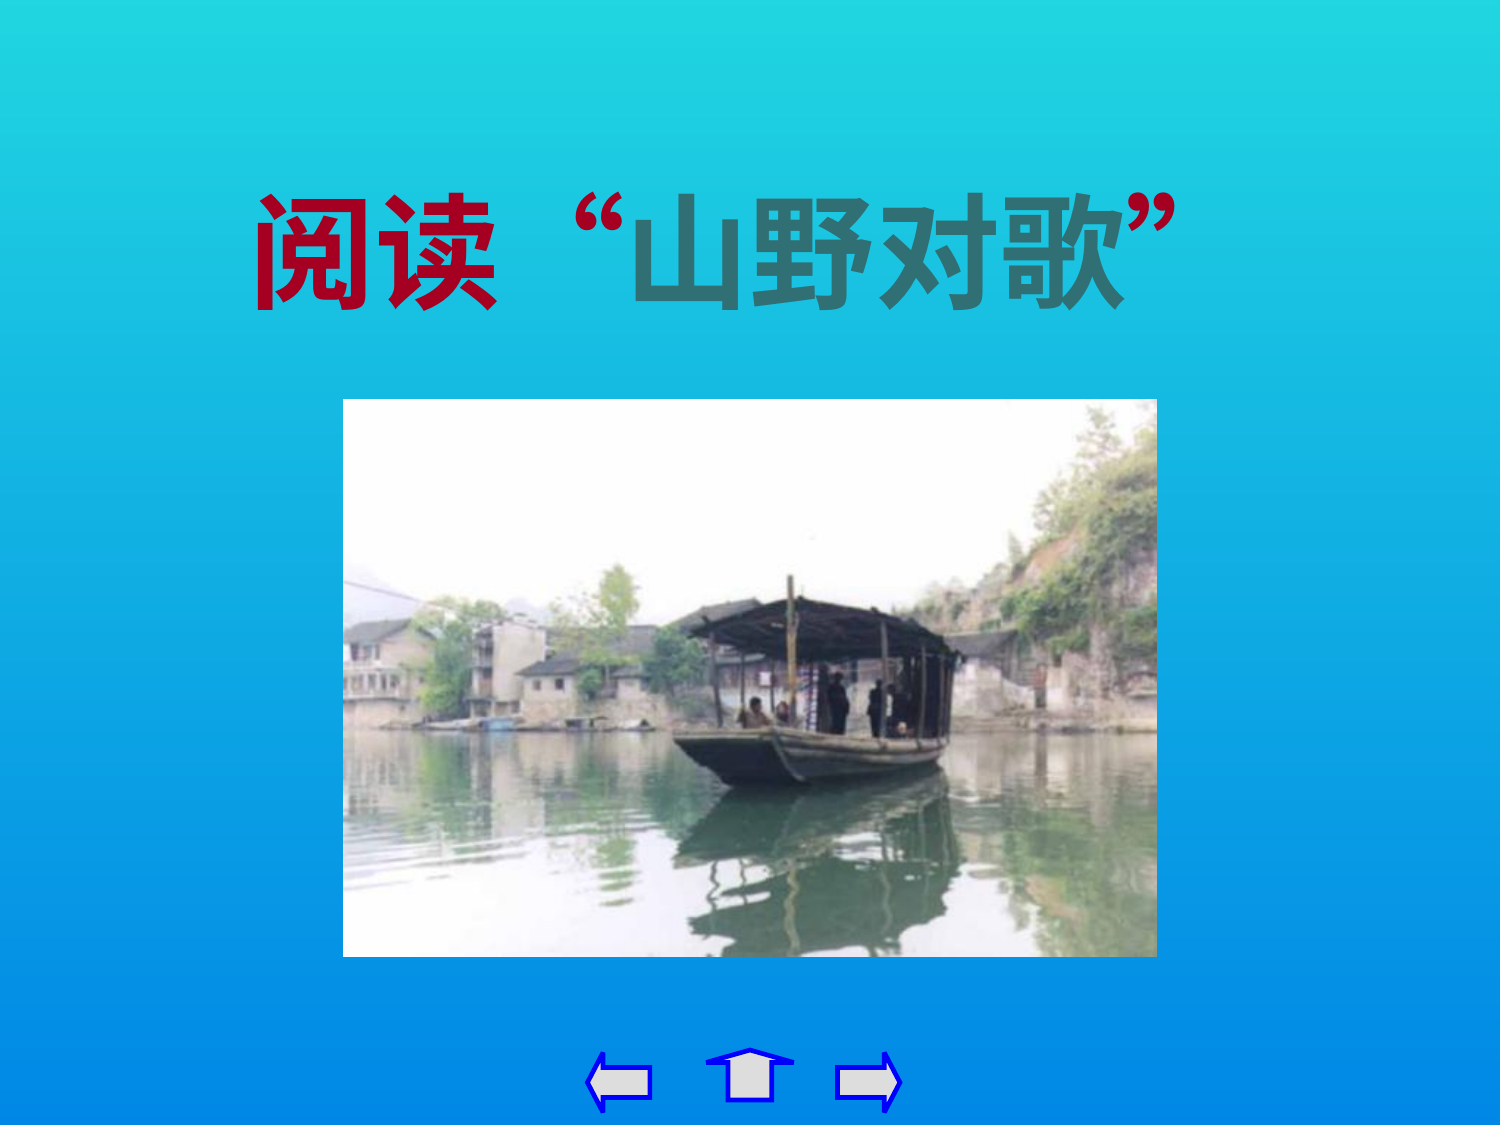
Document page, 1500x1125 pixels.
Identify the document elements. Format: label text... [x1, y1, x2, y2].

text_box [587, 1052, 650, 1113]
title 阅读“山野对歌” [112, 112, 1388, 388]
text_box [837, 1052, 900, 1113]
picture [0, 399, 1500, 957]
text_box [706, 1050, 794, 1101]
